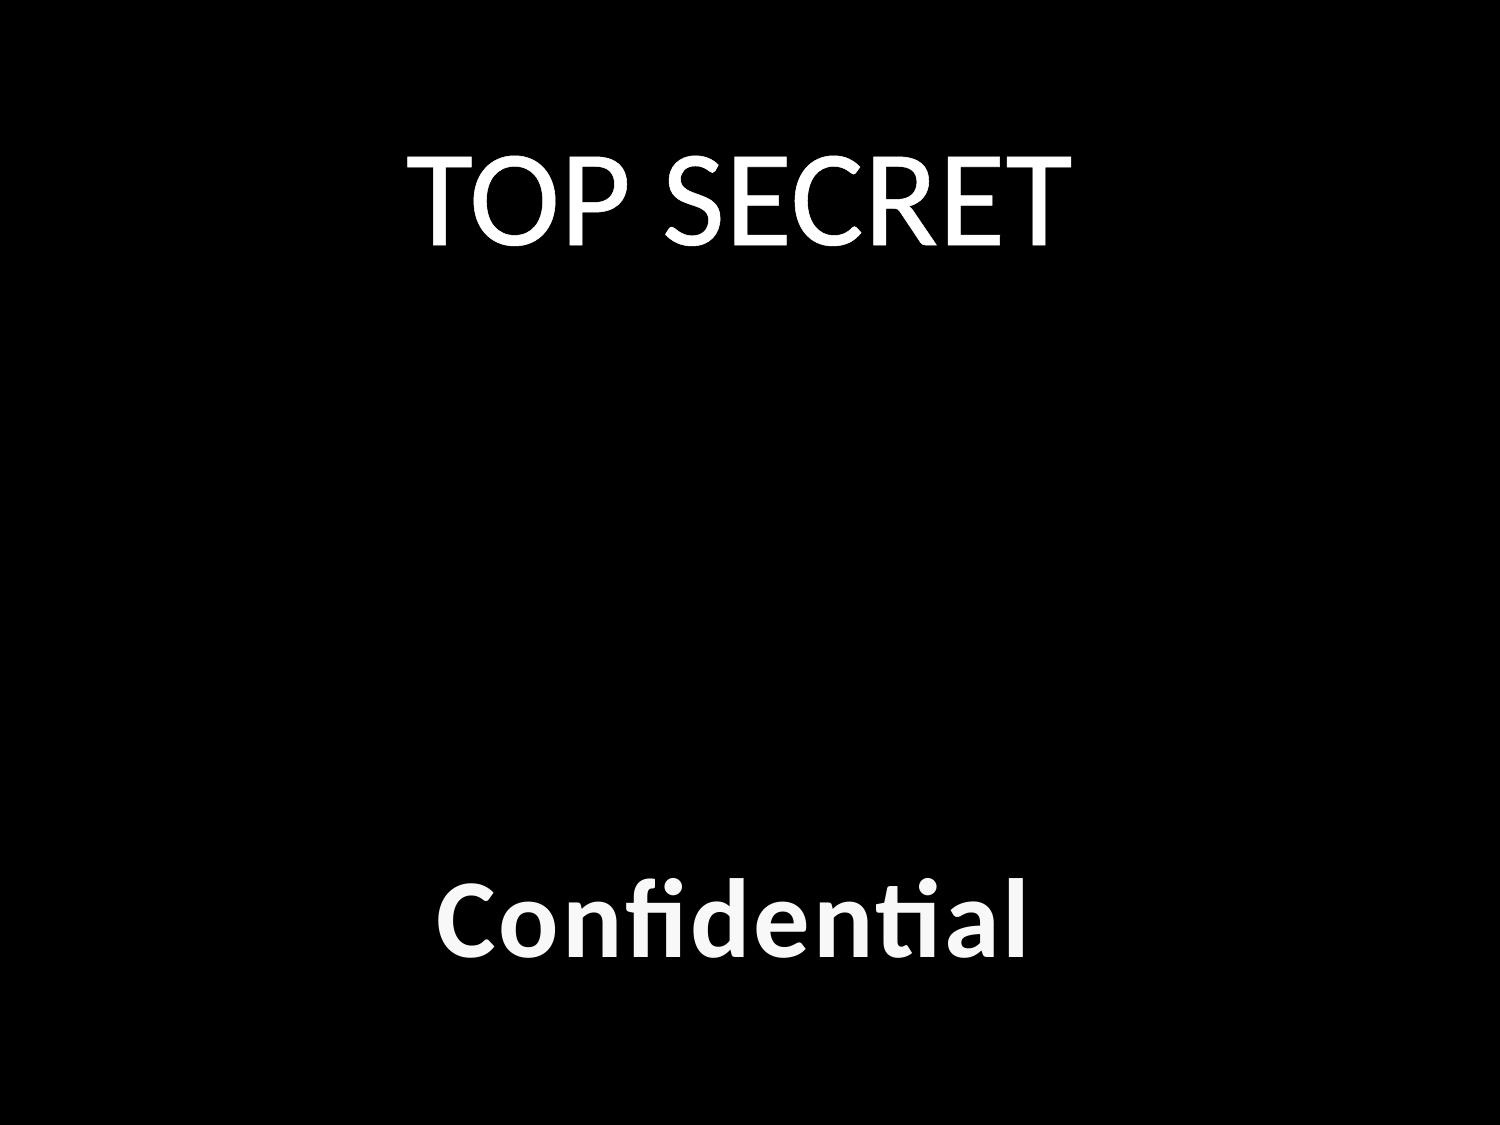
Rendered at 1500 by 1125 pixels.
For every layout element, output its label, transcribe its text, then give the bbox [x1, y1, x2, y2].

text_box Confidential [421, 837, 1047, 988]
text_box TOP SECRET [391, 99, 1089, 280]
